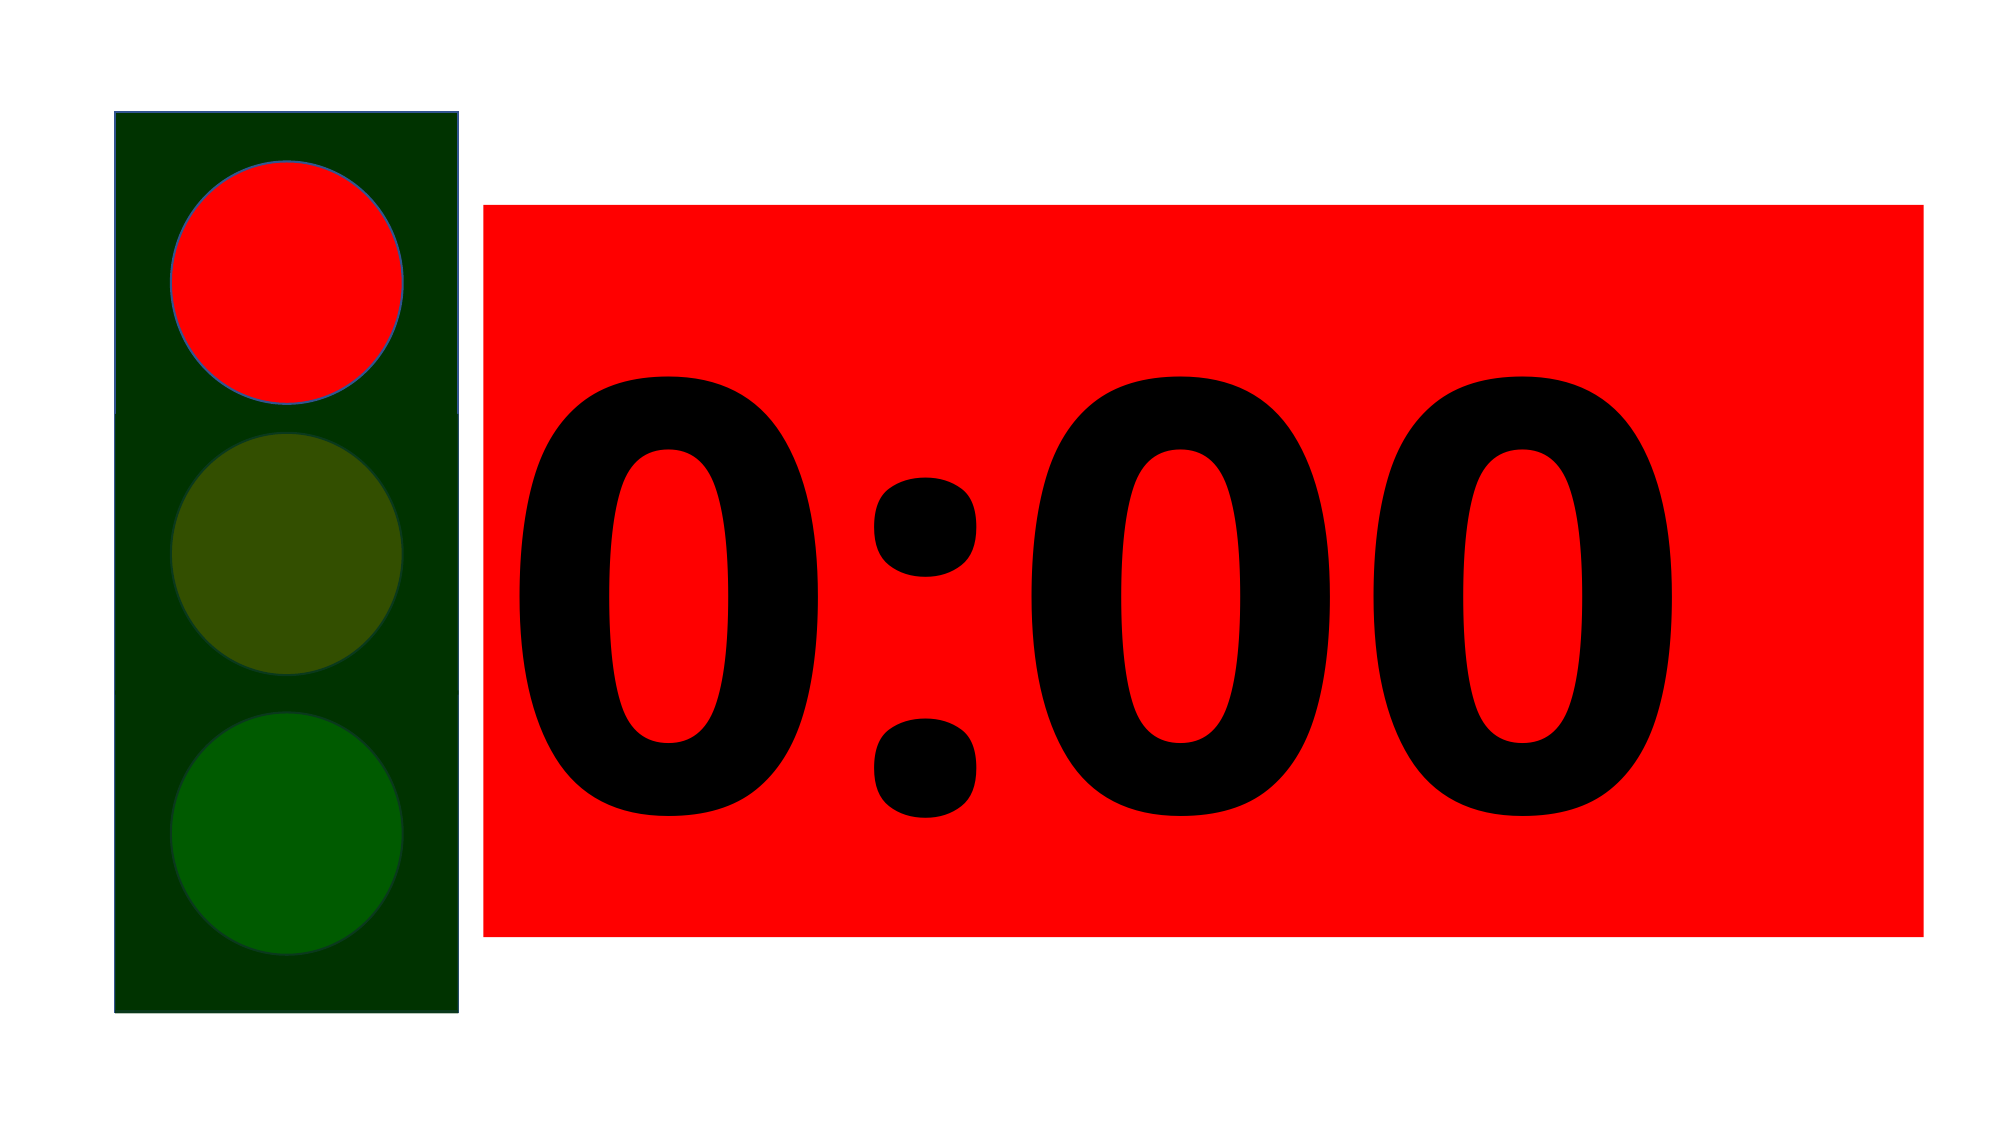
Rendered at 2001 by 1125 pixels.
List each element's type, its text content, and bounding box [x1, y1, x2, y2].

text_box 0:00 [483, 204, 1924, 938]
text_box [114, 696, 459, 1014]
text_box [169, 160, 404, 405]
text_box [114, 413, 459, 696]
text_box [114, 111, 459, 413]
